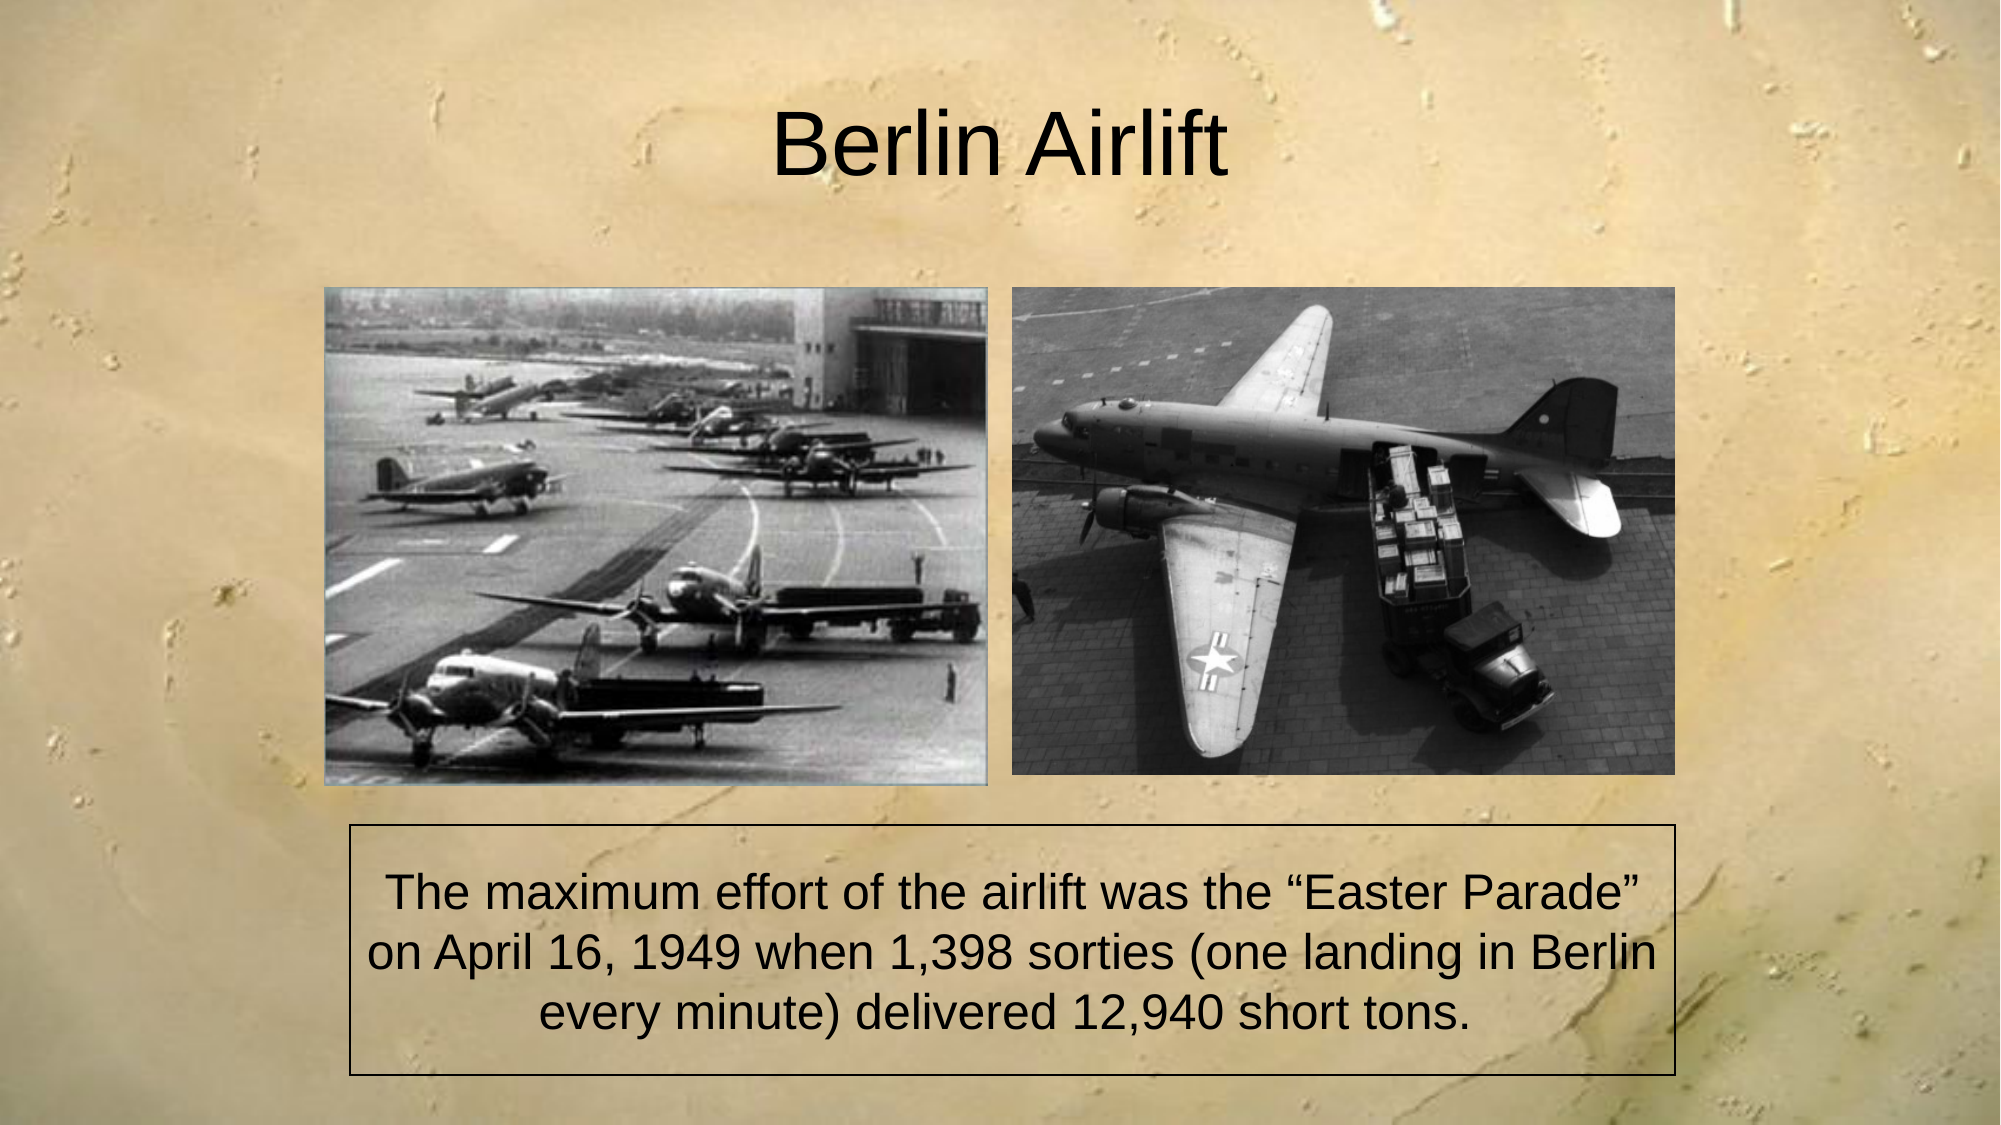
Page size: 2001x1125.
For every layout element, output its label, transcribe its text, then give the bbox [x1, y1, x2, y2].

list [1012, 287, 1676, 776]
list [324, 287, 988, 786]
text_box The maximum effort of the airlift was the “Easter Parade” on April 16, 1949 when 1,398 sorties (one landing in Berlin every minute) delivered 12,940 short tons. [350, 825, 1675, 1075]
title Berlin Airlift [99, 45, 1900, 233]
picture [0, 0, 2001, 1125]
